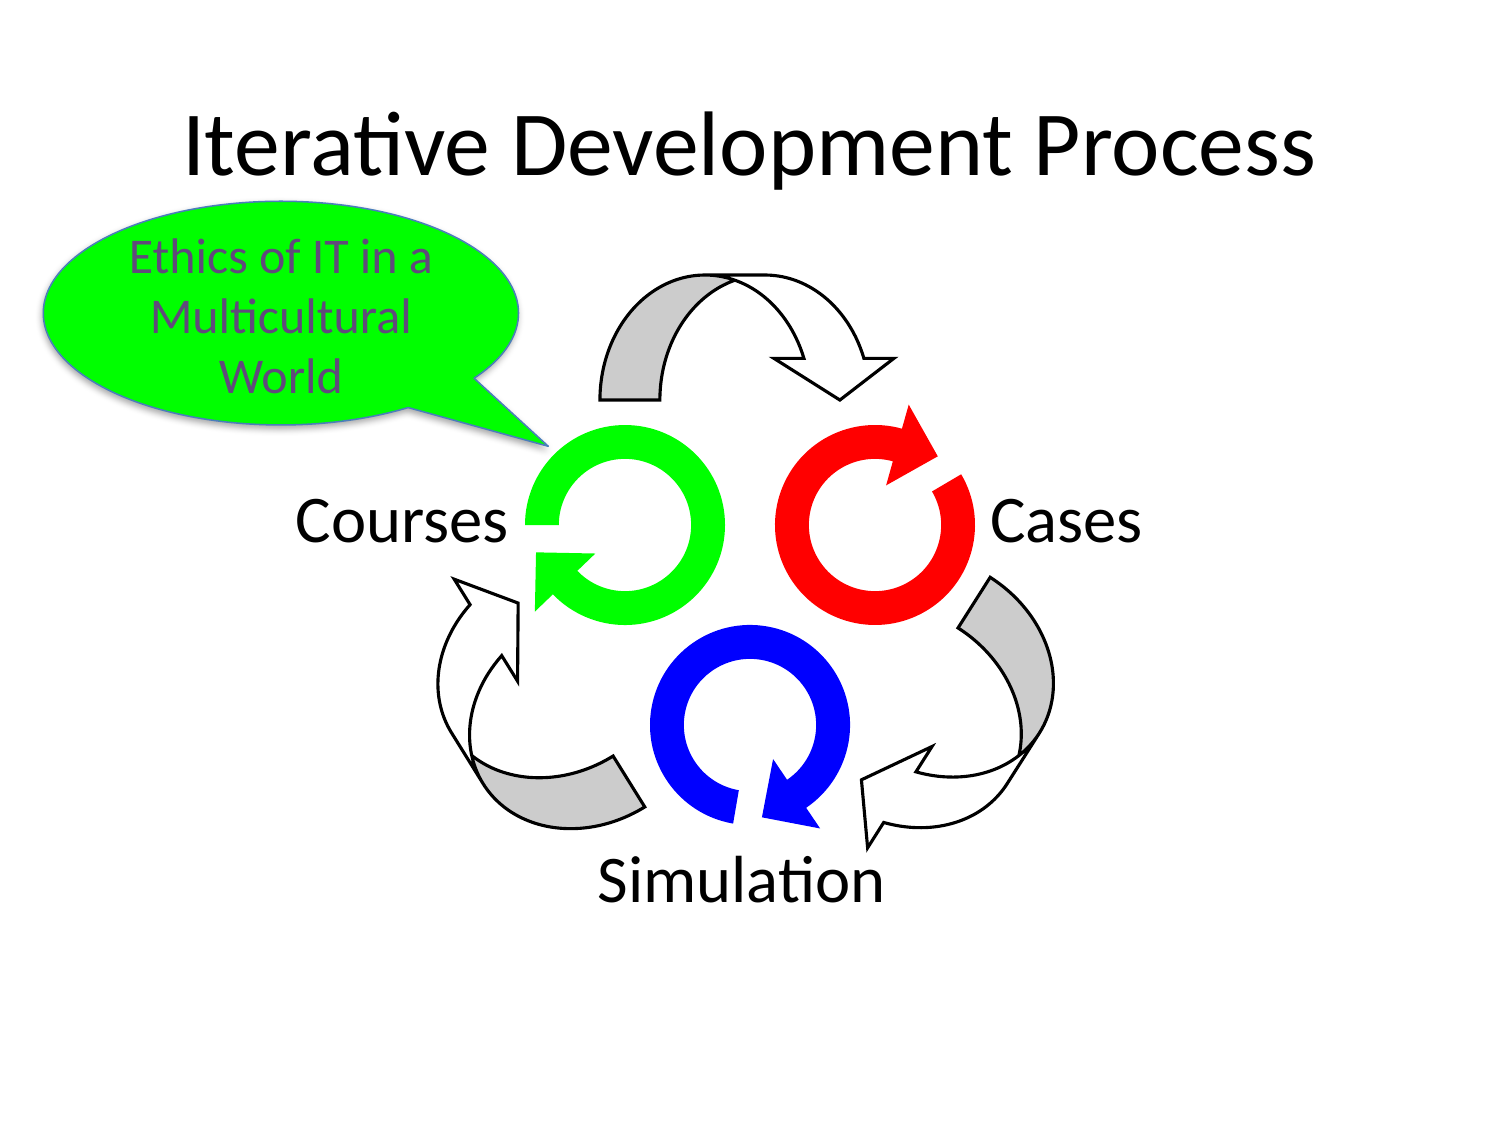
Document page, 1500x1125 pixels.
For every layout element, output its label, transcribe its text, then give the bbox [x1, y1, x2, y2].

text_box [861, 577, 1054, 828]
text_box [525, 425, 726, 626]
text_box Cases [975, 468, 1393, 564]
text_box Ethics of IT in a Multicultural World [42, 200, 549, 448]
text_box Courses [280, 468, 525, 564]
text_box [649, 624, 851, 828]
text_box [774, 404, 975, 625]
title Iterative Development Process [75, 45, 1425, 233]
text_box [599, 275, 894, 401]
text_box Simulation [582, 828, 921, 923]
text_box [437, 579, 645, 829]
